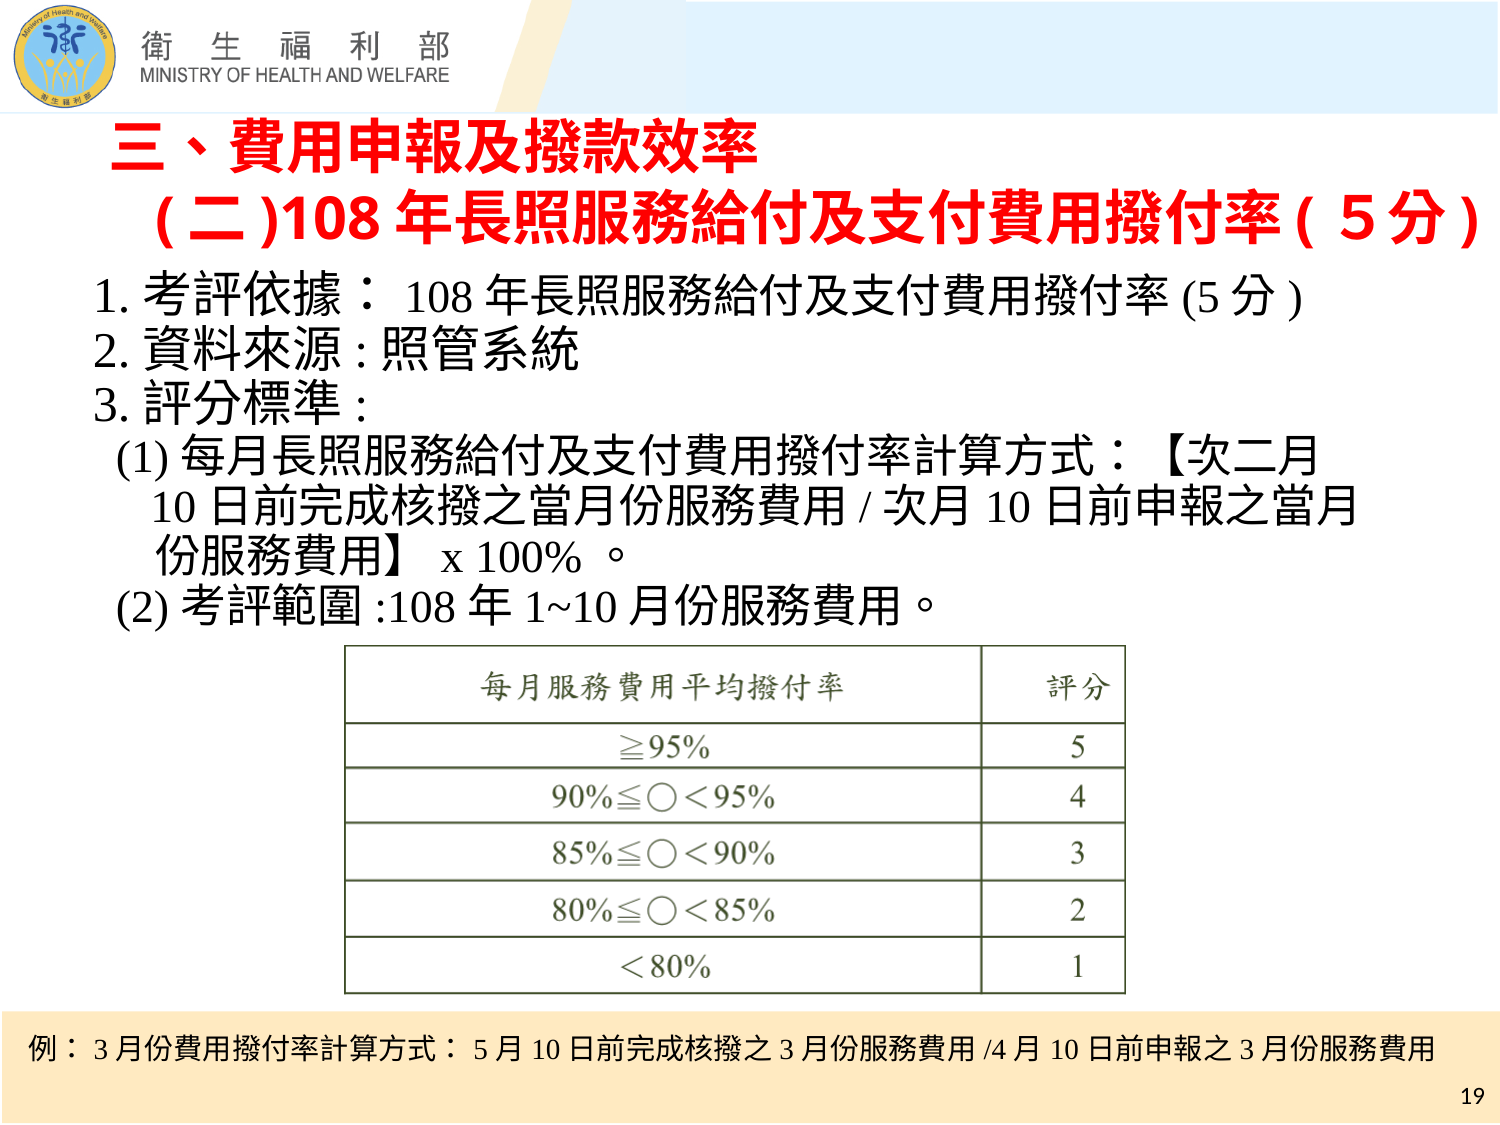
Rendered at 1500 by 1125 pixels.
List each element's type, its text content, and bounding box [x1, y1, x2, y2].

text_box 1.考評依據：108年長照服務給付及支付費用撥付率(5分) 2.資料來源:照管系統 3.評分標準: (1)每月長照服務給付及支付費用撥付率計算方式：【次二月 10日前完成核撥之當月份服務費用/次月10日前申報之當月 份服務費用】x 100%。 (2)考評範圍:108年1~10月份服務費用。 [60, 267, 1411, 1023]
text_box 例：3月份費用撥付率計算方式：5月10日前完成核撥之3月份服務費用/4月10日前申報之3月份服務費用 [13, 1023, 1452, 1073]
slide_number 19 [1410, 1065, 1500, 1125]
text_box 三、費用申報及撥款效率 (二)108年長照服務給付及支付費用撥付率(５分) [93, 101, 1500, 374]
picture [344, 644, 1126, 1005]
picture [0, 0, 686, 112]
